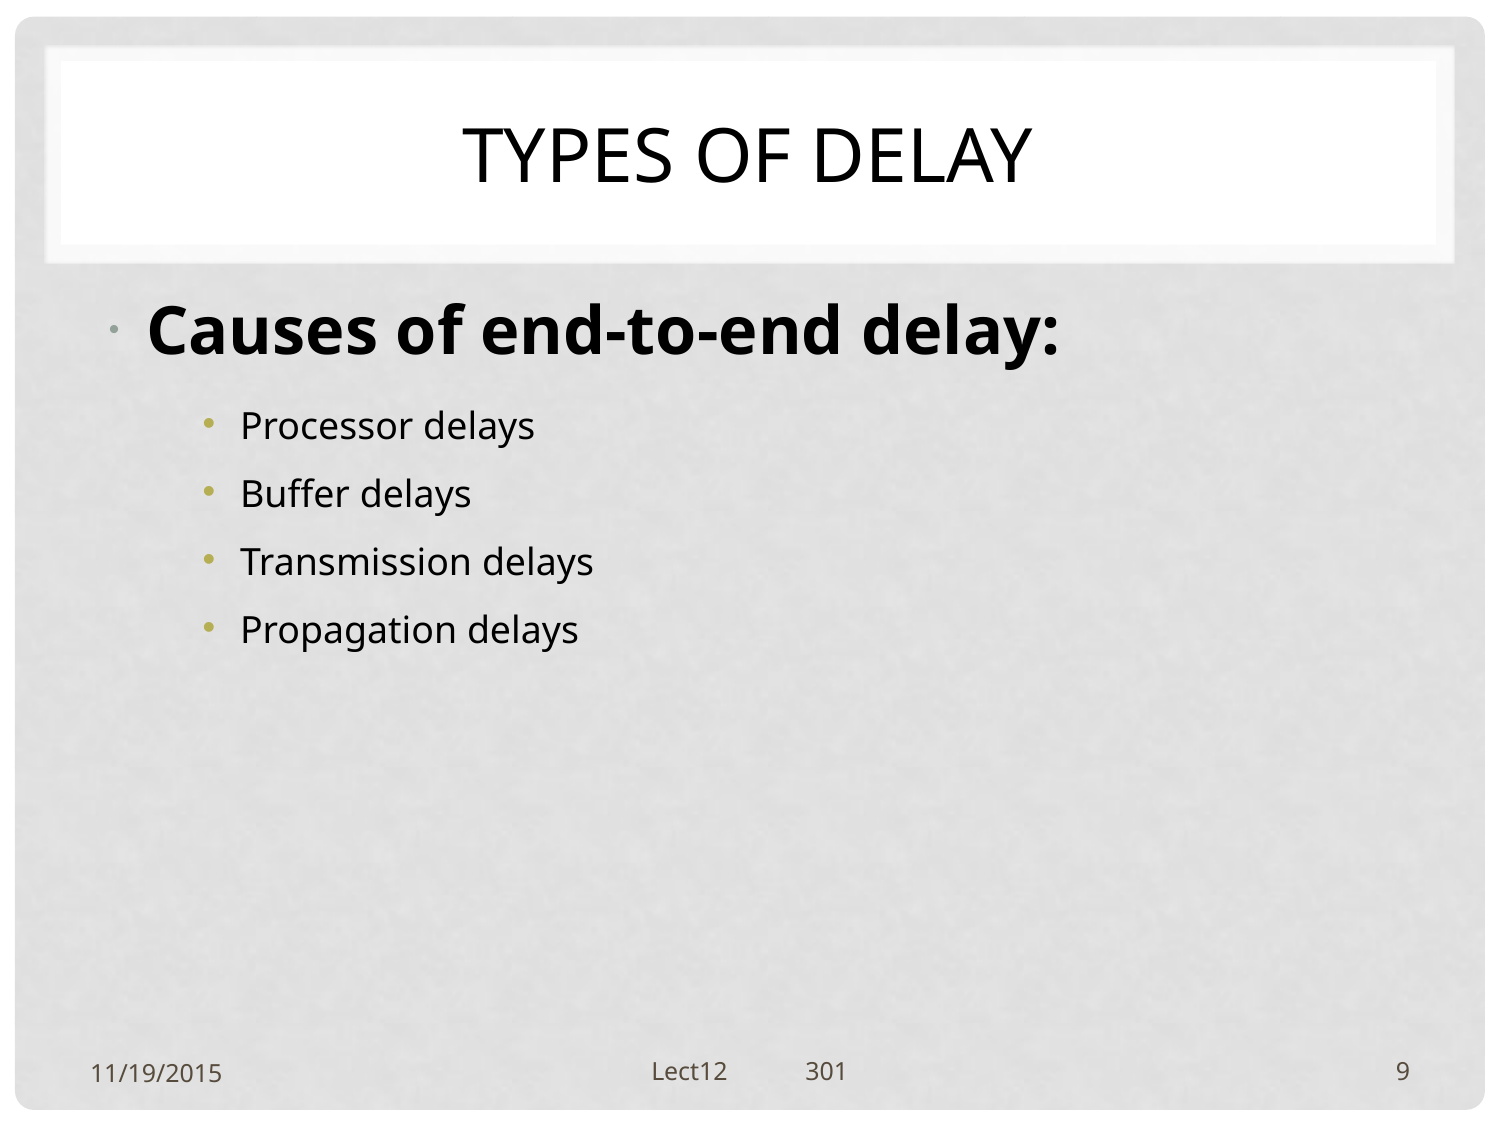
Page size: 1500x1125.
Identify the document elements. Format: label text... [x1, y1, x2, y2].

footer Lect12 301 [512, 1042, 988, 1103]
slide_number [75, 1042, 425, 1103]
list Causes of end-to-end delay: Processor delays Buffer delays Transmission delays Propagation delays [75, 287, 1425, 1005]
slide_number 9 [1074, 1042, 1425, 1103]
title Types of Delay [69, 66, 1425, 238]
